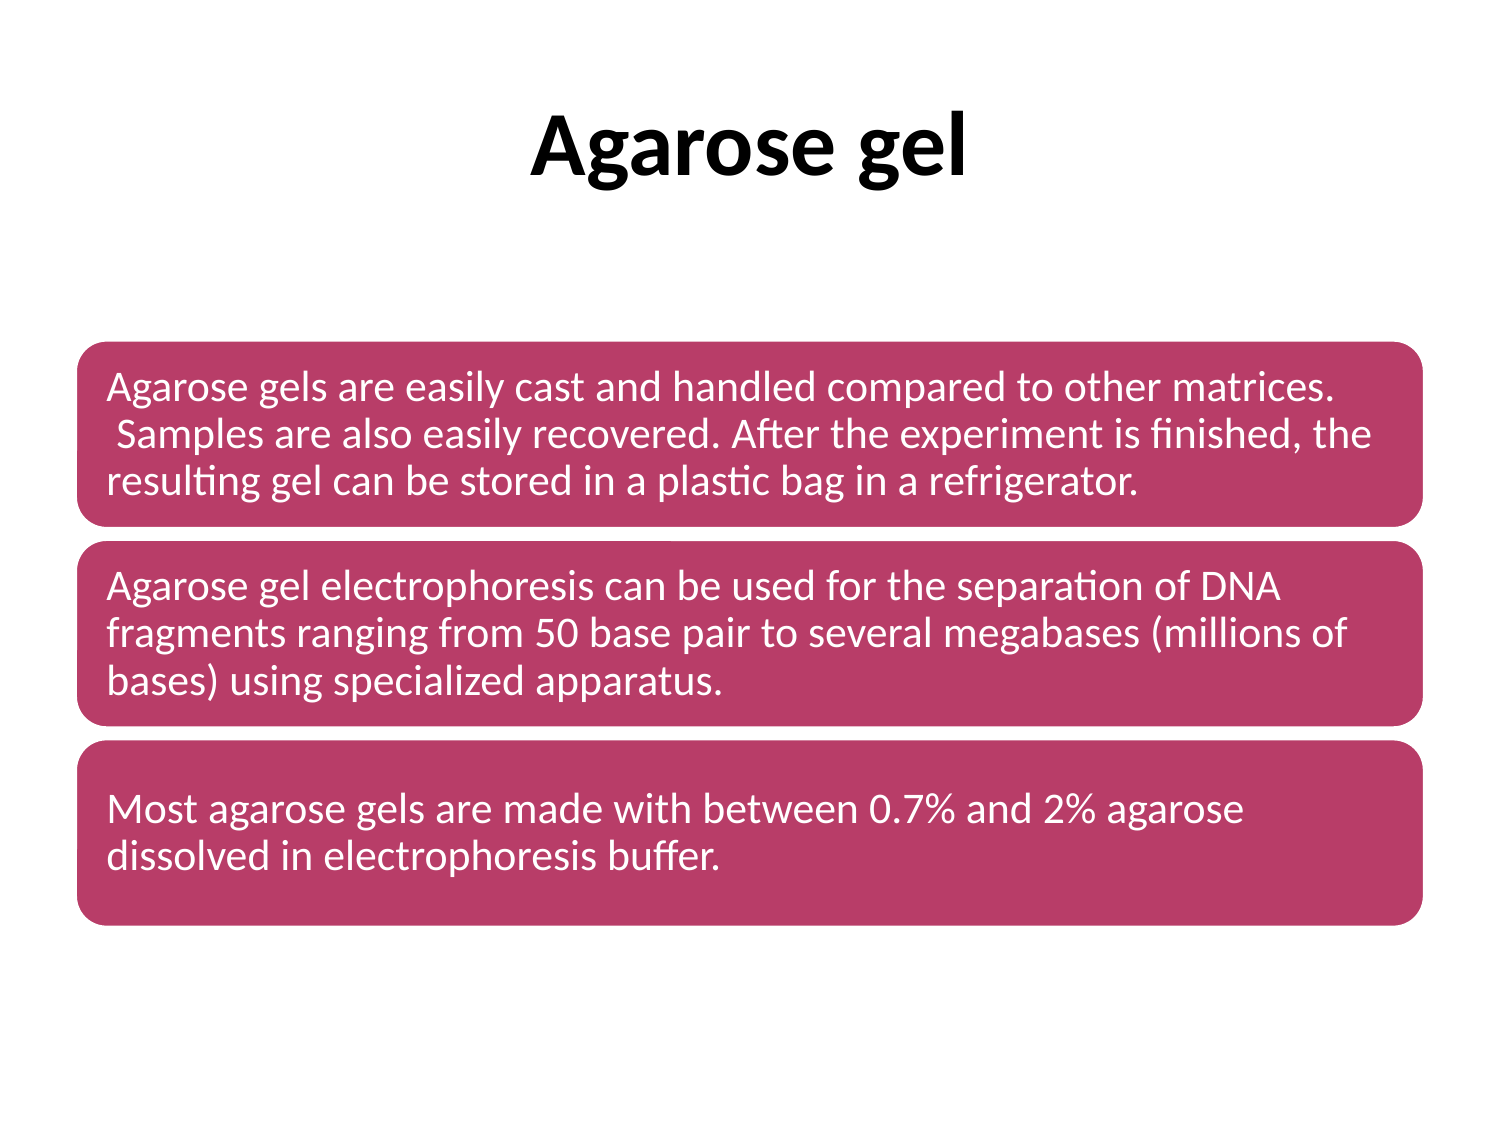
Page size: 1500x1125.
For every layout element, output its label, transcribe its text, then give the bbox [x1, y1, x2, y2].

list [74, 262, 1426, 1006]
title Agarose gel [75, 45, 1425, 233]
